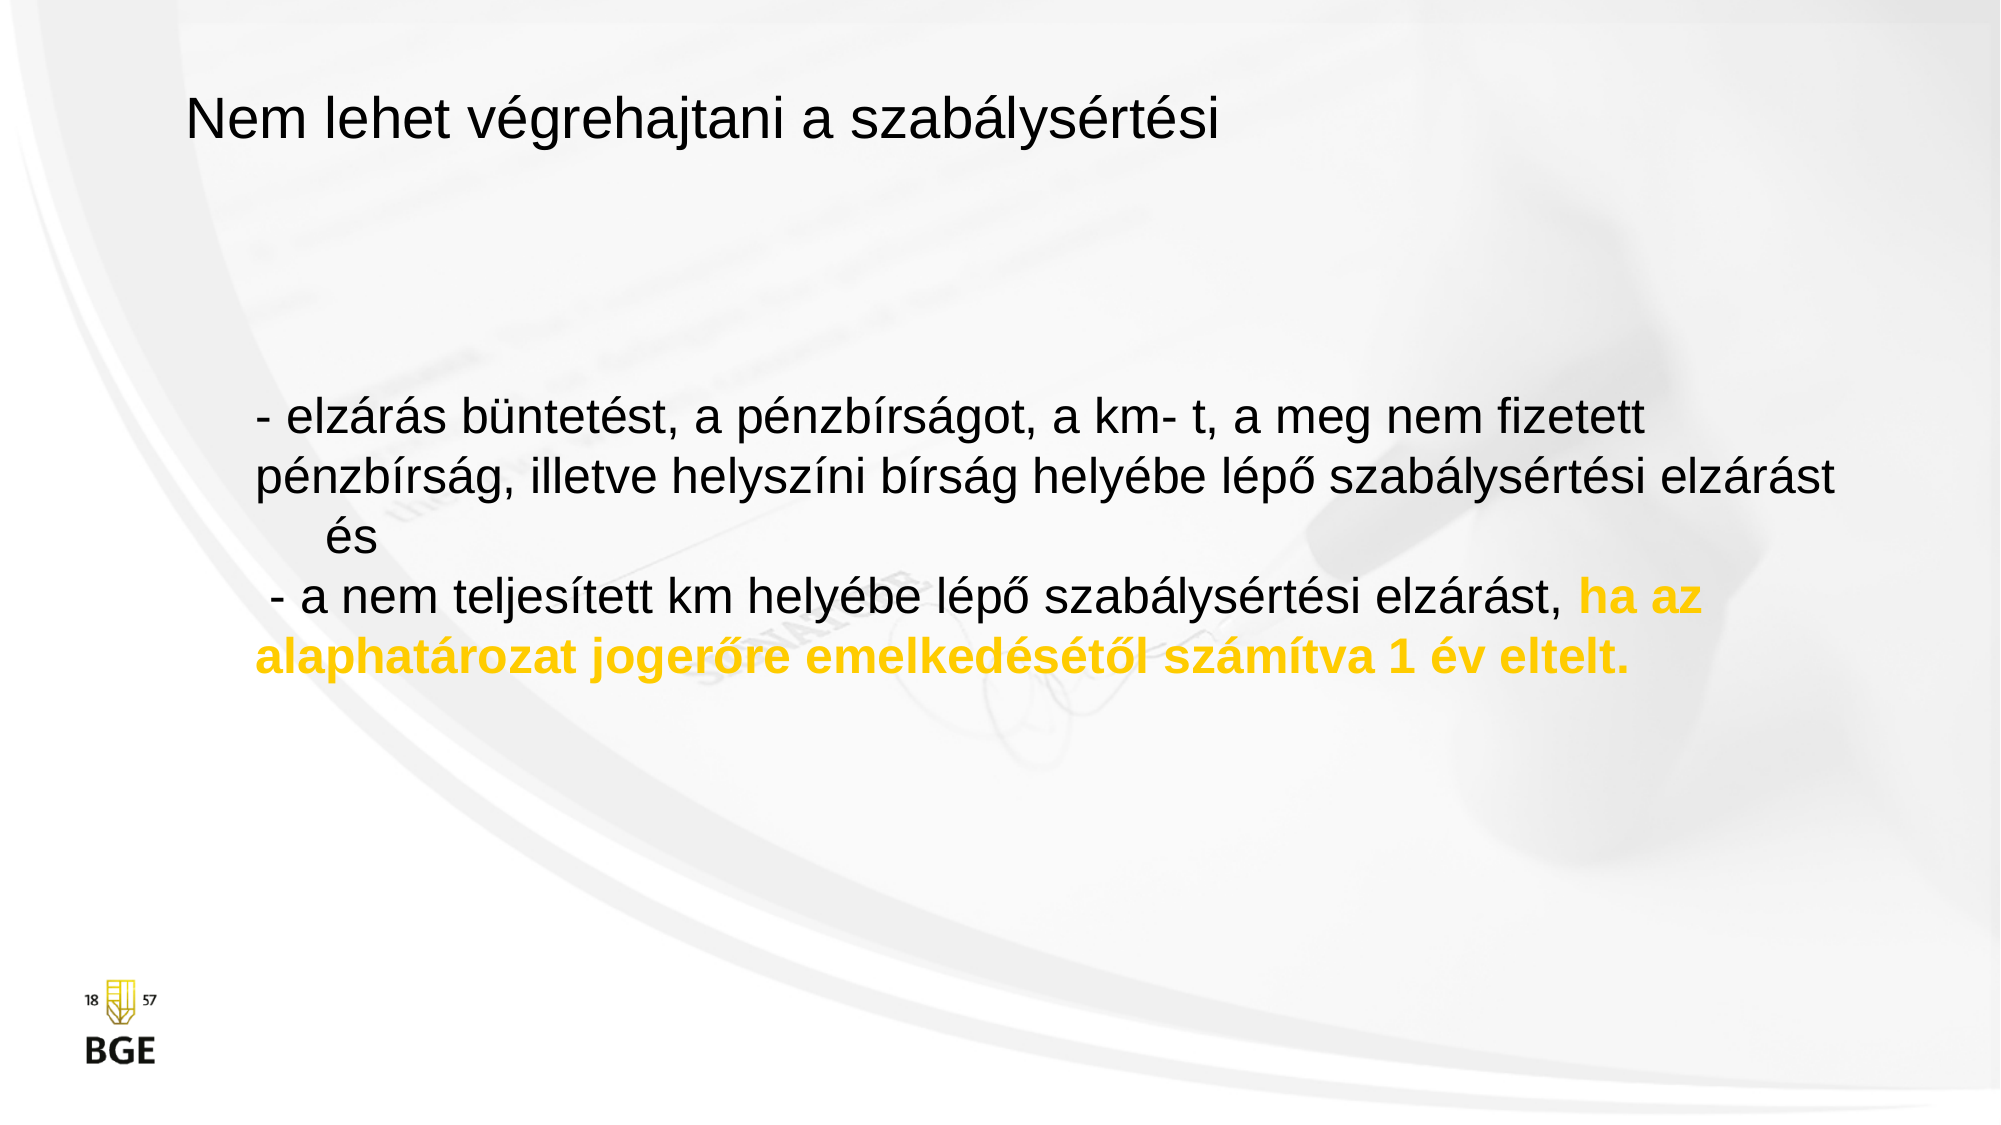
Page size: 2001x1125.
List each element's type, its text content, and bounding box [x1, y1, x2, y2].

text_box Nem lehet végrehajtani a szabálysértési [170, 73, 1237, 158]
text_box - elzárás büntetést, a pénzbírságot, a km- t, a meg nem fizetett pénzbírság, illetve helyszíni bírság helyébe lépő szabálysértési elzárást és - a nem teljesített km helyébe lépő szabálysértési elzárást, ha az alaphatározat jogerőre emelkedésétől számítva 1 év eltelt. [240, 376, 1870, 751]
picture [0, 0, 2001, 1125]
